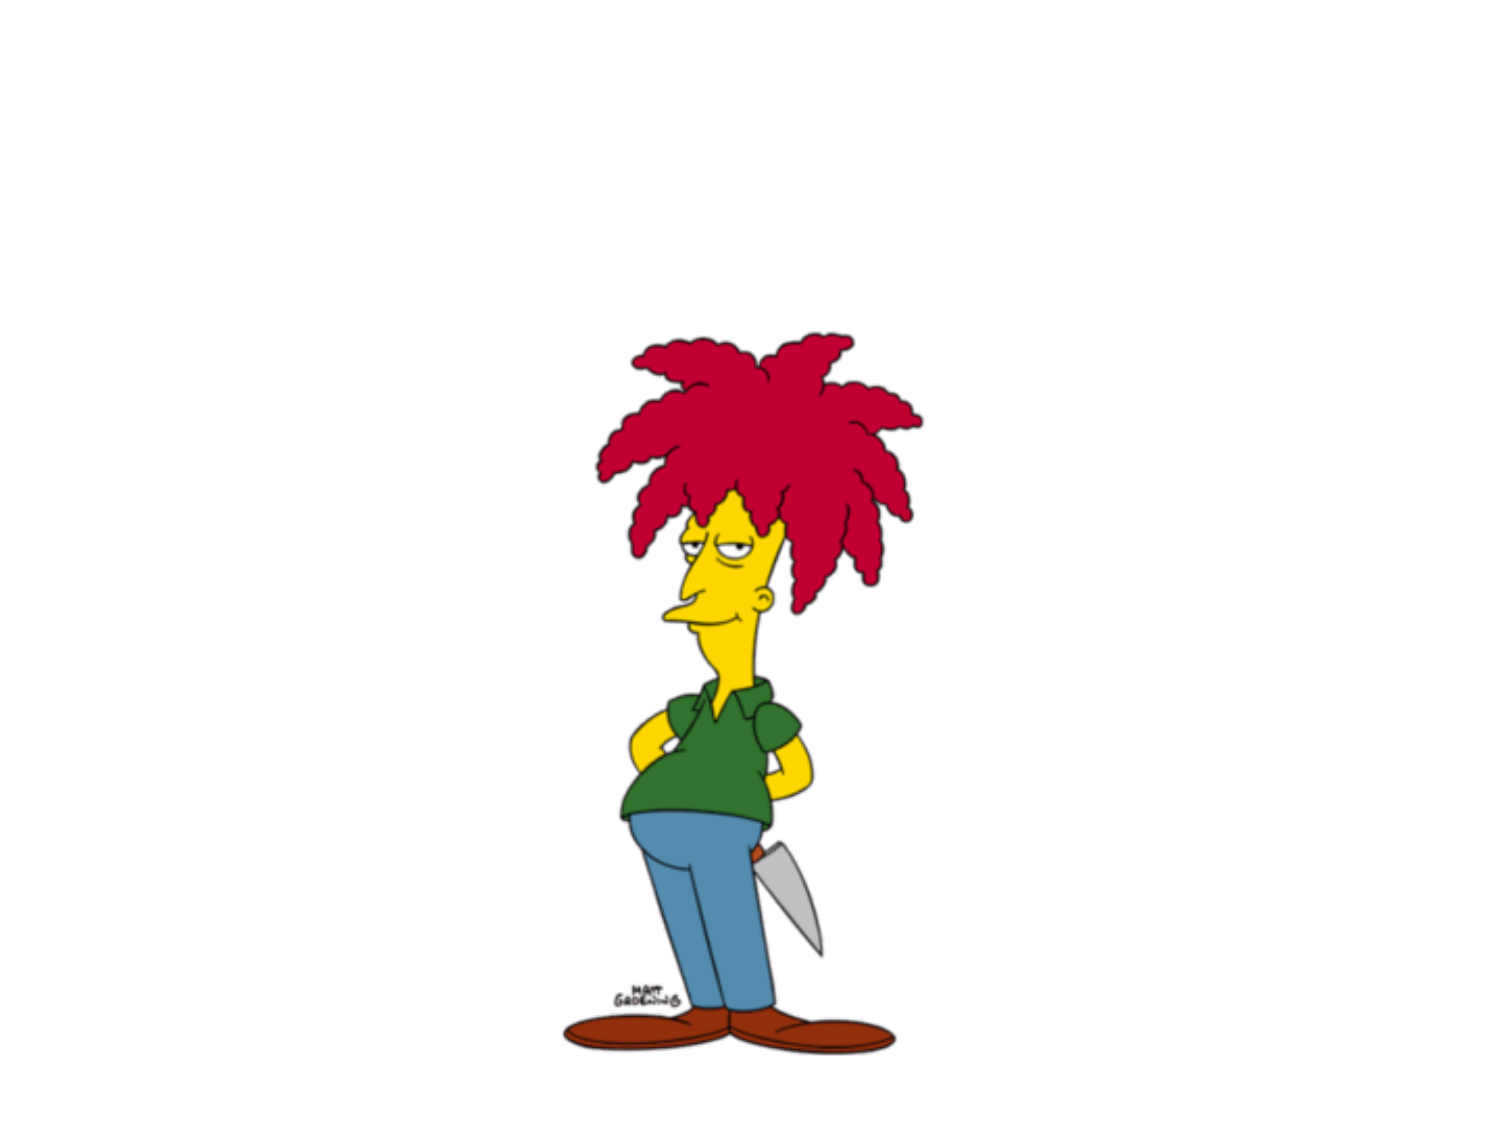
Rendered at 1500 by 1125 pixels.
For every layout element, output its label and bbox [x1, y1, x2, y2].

list [537, 324, 954, 1068]
